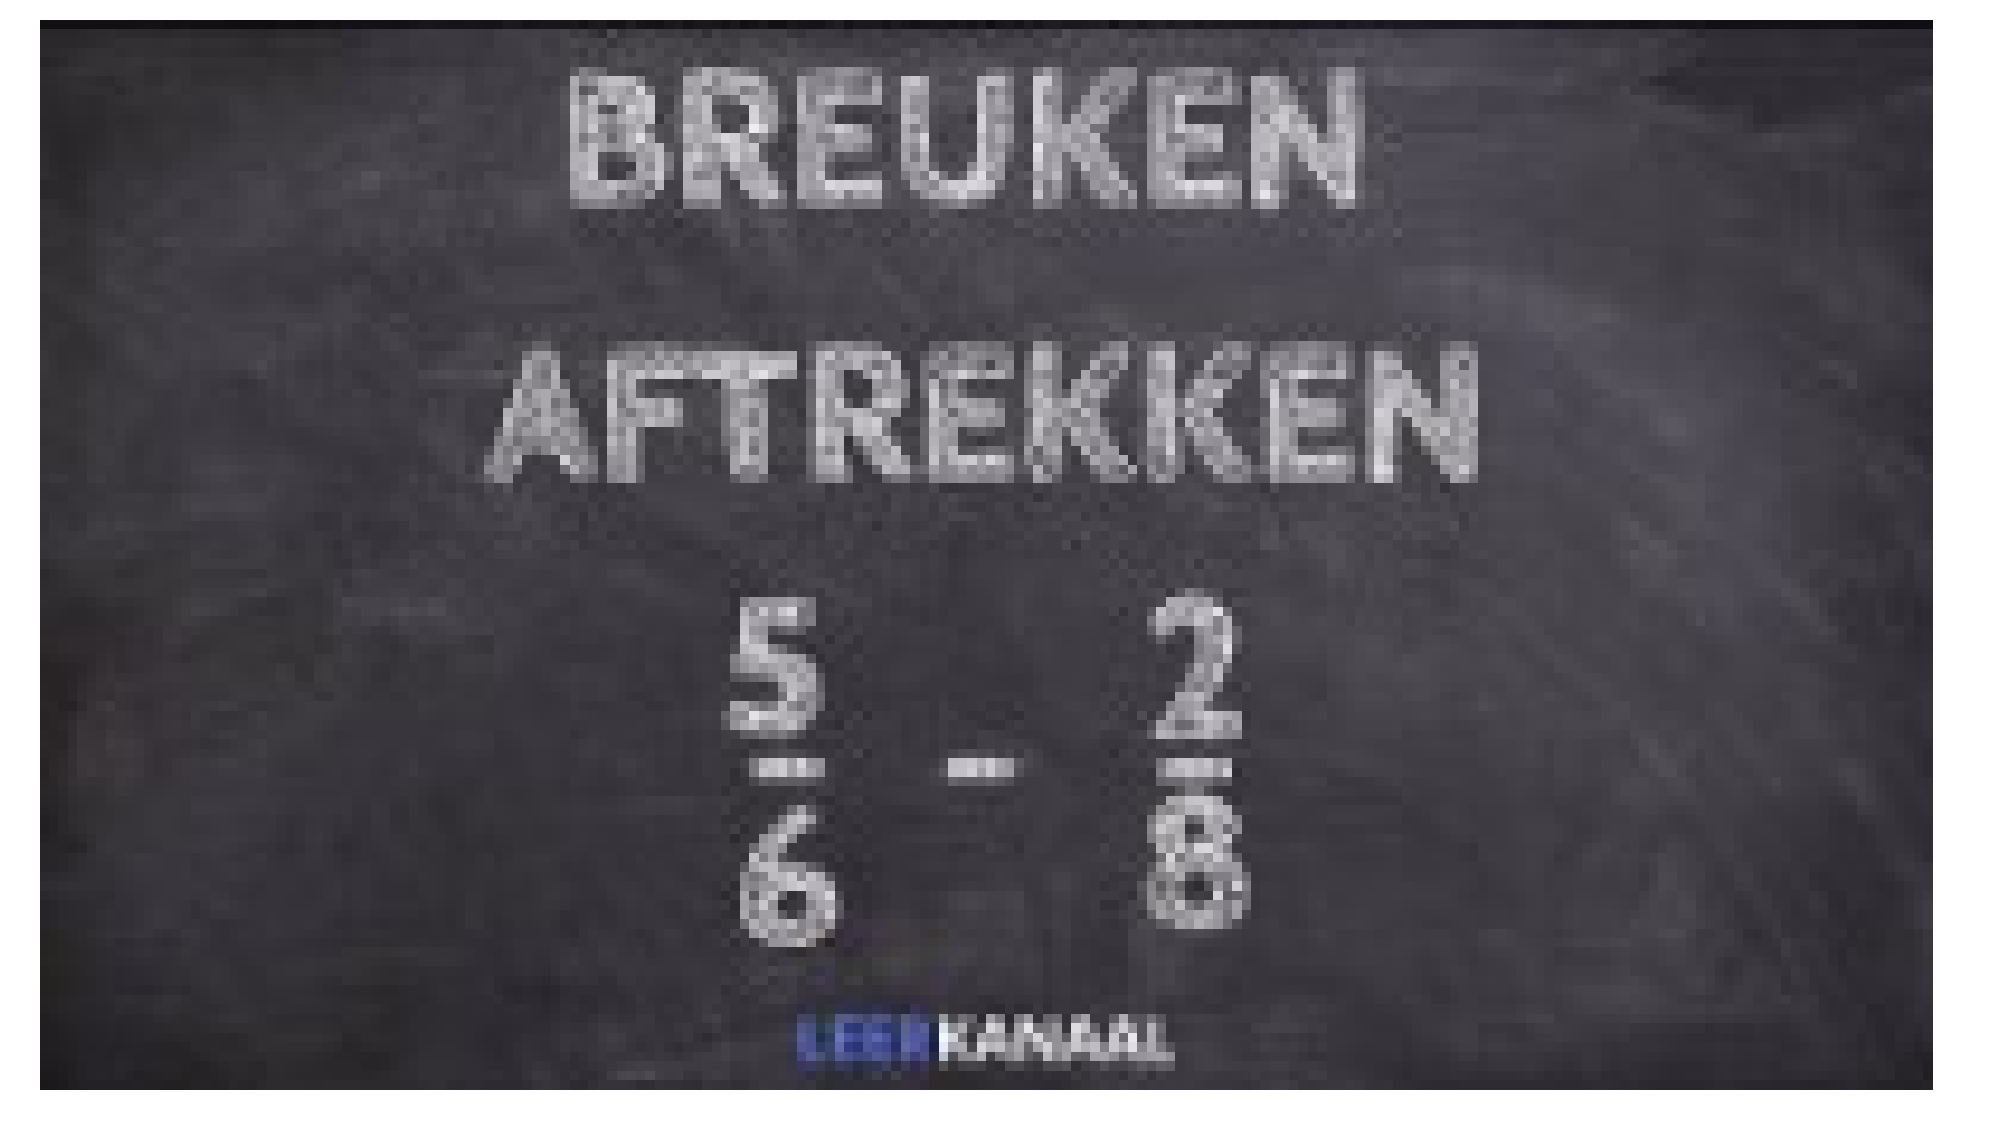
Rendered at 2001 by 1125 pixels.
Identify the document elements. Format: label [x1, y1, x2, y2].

text_box [39, 19, 1934, 1091]
